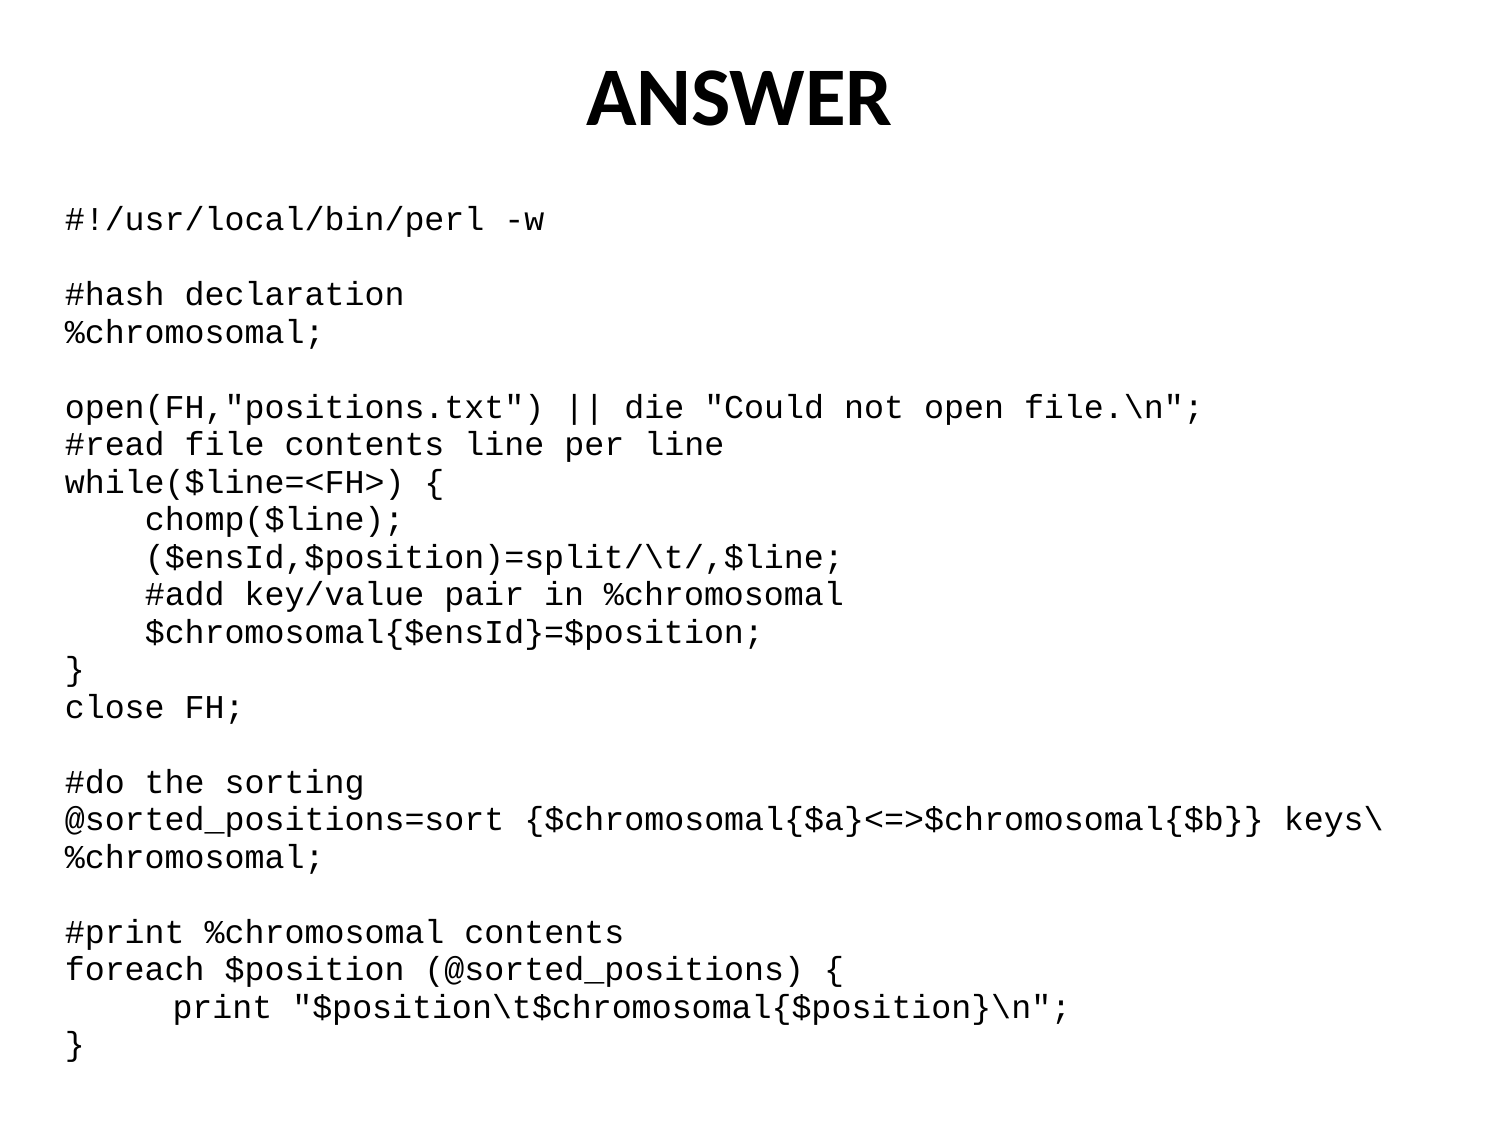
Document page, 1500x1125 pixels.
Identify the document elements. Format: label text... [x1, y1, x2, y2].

text_box ANSWER [572, 29, 969, 137]
text_box #!/usr/local/bin/perl -w #hash declaration %chromosomal; open(FH,"positions.txt") || die "Could not open file.\n"; #read file contents line per line while($line=<FH>) { chomp($line); ($ensId,$position)=split/\t/,$line; #add key/value pair in %chromosomal $chromosomal{$ensId}=$position; } close FH; #do the sorting @sorted_positions=sort {$chromosomal{$a}<=>$chromosomal{$b}} keys\ %chromosomal; #print %chromosomal contents foreach $position (@sorted_positions) { print "$position\t$chromosomal{$position}\n"; } [51, 192, 1427, 1097]
